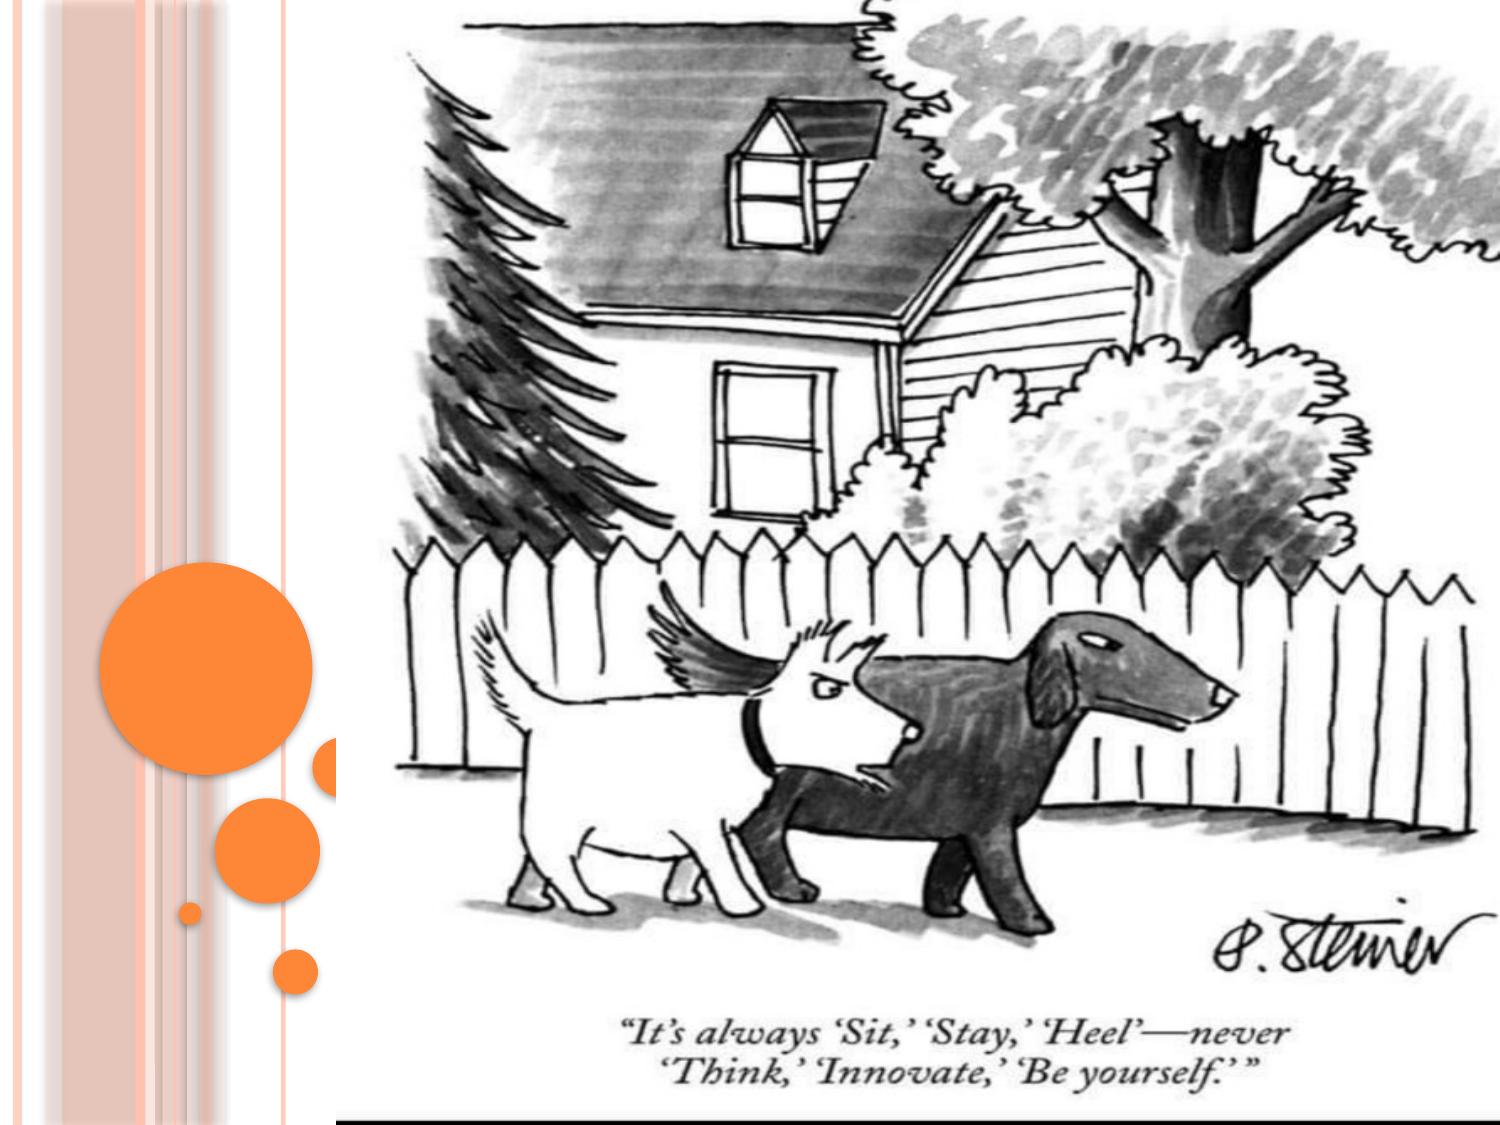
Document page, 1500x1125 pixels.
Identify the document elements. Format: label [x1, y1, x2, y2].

picture [336, 0, 1500, 1125]
